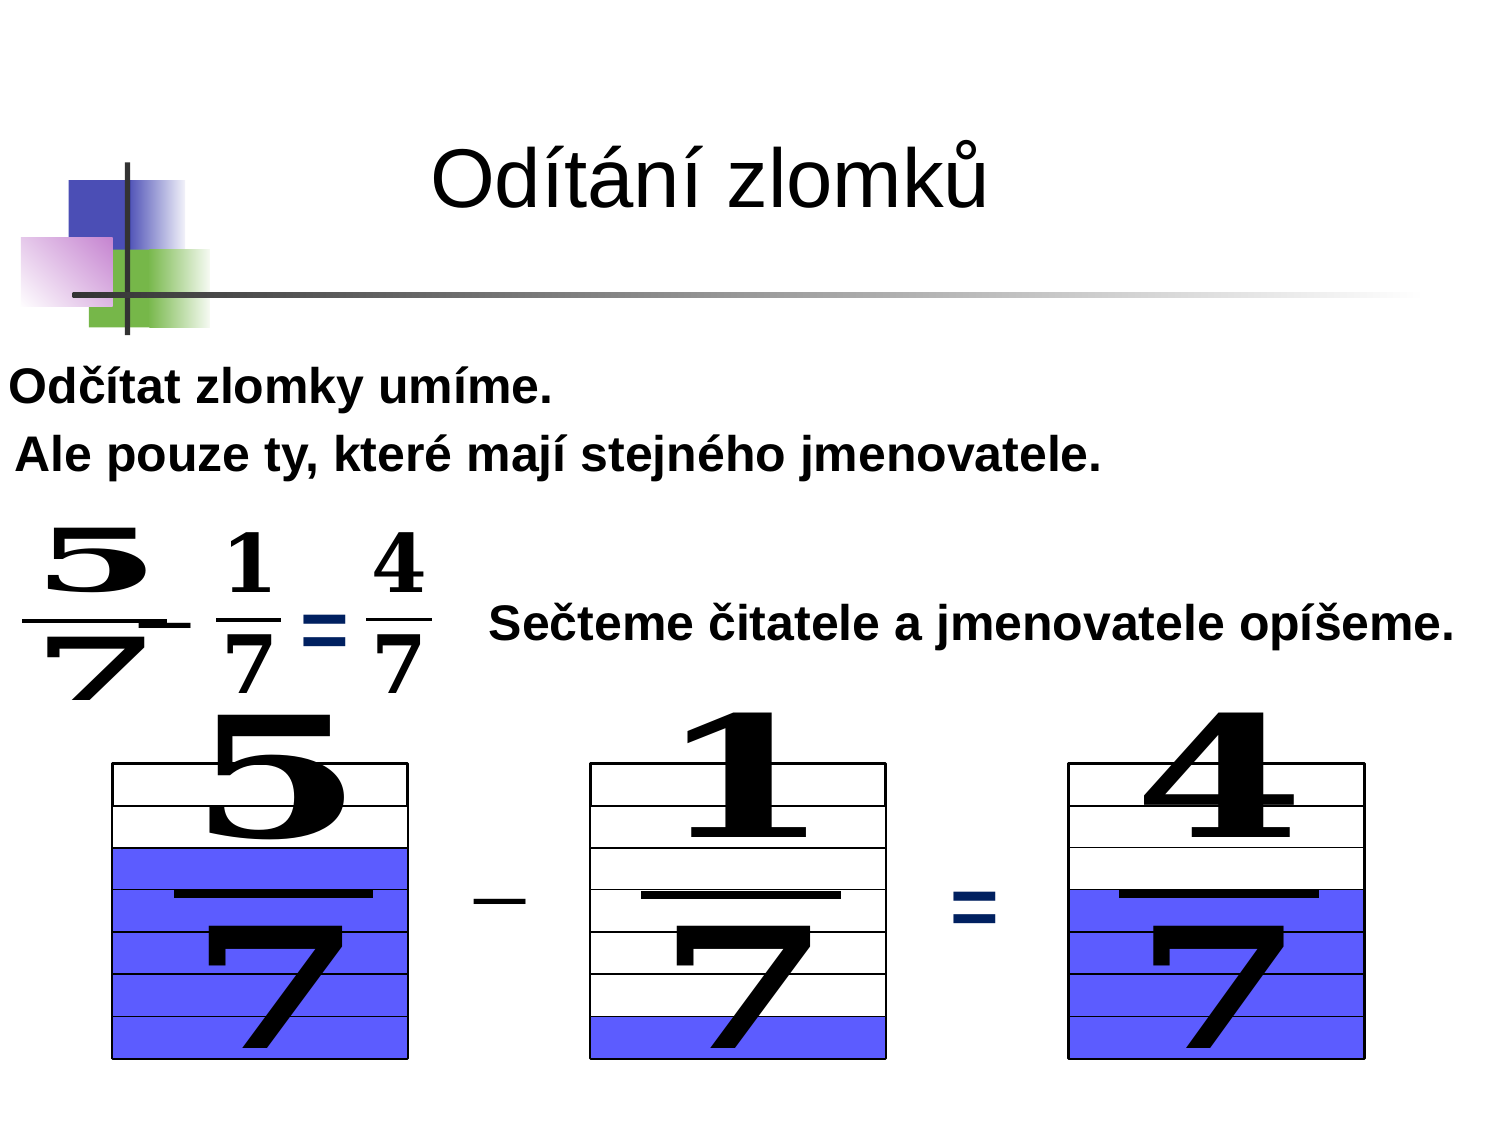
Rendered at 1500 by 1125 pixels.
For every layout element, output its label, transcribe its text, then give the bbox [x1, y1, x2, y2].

text_box [112, 848, 408, 890]
text_box [112, 890, 408, 933]
text_box Odčítat zlomky umíme. [0, 330, 591, 398]
text_box Odítání zlomků [157, 116, 1265, 232]
text_box Ale pouze ty, které mají stejného jmenovatele. [0, 398, 1152, 504]
text_box [758, 975, 886, 1017]
text_box [1264, 933, 1365, 974]
text_box [772, 763, 886, 805]
text_box [590, 763, 725, 805]
text_box [321, 933, 408, 975]
text_box [590, 1017, 886, 1059]
text_box [590, 890, 886, 933]
text_box [1068, 848, 1365, 890]
text_box [112, 975, 296, 1017]
text_box [590, 805, 886, 848]
text_box [1233, 974, 1365, 1017]
text_box [1068, 763, 1173, 805]
text_box [590, 933, 783, 975]
text_box [1068, 933, 1257, 974]
text_box [1068, 805, 1365, 848]
text_box = [935, 845, 1011, 960]
text_box [112, 763, 294, 805]
text_box [320, 763, 408, 805]
text_box [1263, 763, 1365, 805]
text_box Sečteme čitatele a jmenovatele opíšeme. [474, 567, 1500, 673]
text_box [112, 805, 408, 848]
text_box [112, 1017, 408, 1059]
text_box [1166, 763, 1218, 794]
text_box [1068, 1017, 1365, 1059]
text_box [590, 848, 886, 890]
text_box [1068, 890, 1365, 933]
text_box [290, 975, 408, 1017]
text_box [590, 975, 764, 1017]
text_box [789, 933, 886, 975]
text_box = [285, 567, 361, 683]
text_box [1068, 974, 1239, 1017]
text_box [112, 933, 315, 975]
